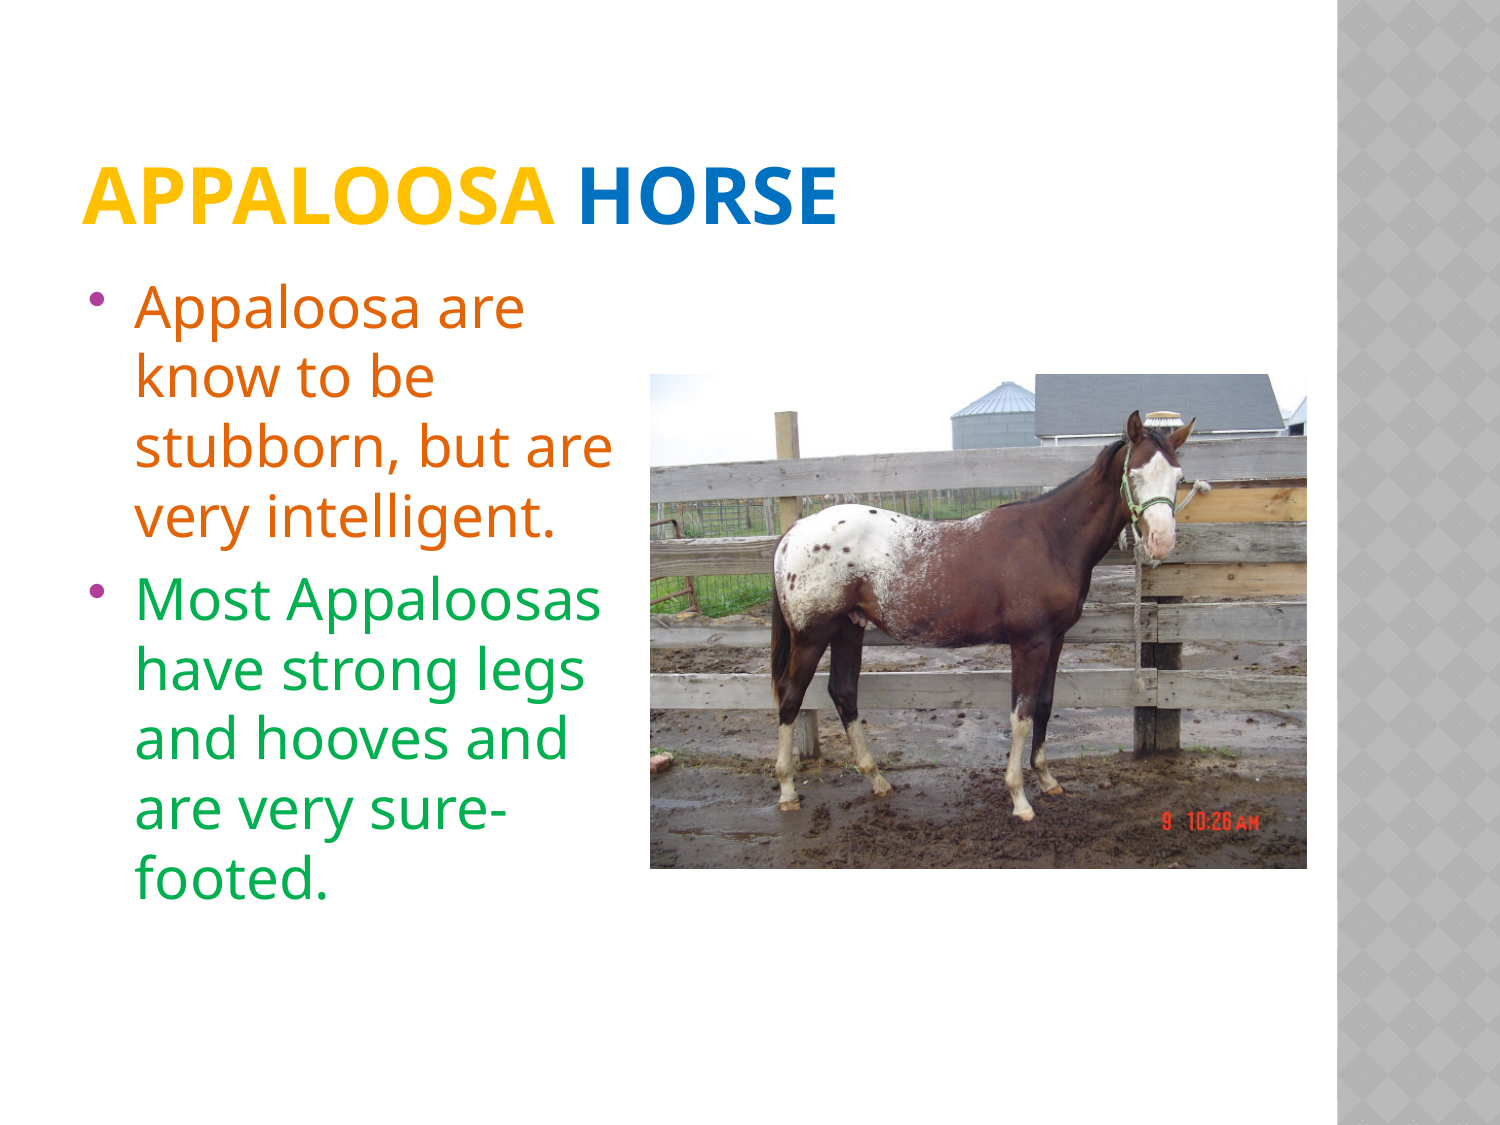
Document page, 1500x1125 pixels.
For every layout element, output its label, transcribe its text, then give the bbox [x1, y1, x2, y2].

title Appaloosa Horse [75, 52, 1263, 240]
list Appaloosa are know to be stubborn, but are very intelligent. Most Appaloosas have strong legs and hooves and are very sure-footed. [75, 262, 653, 1005]
picture [649, 374, 1307, 870]
